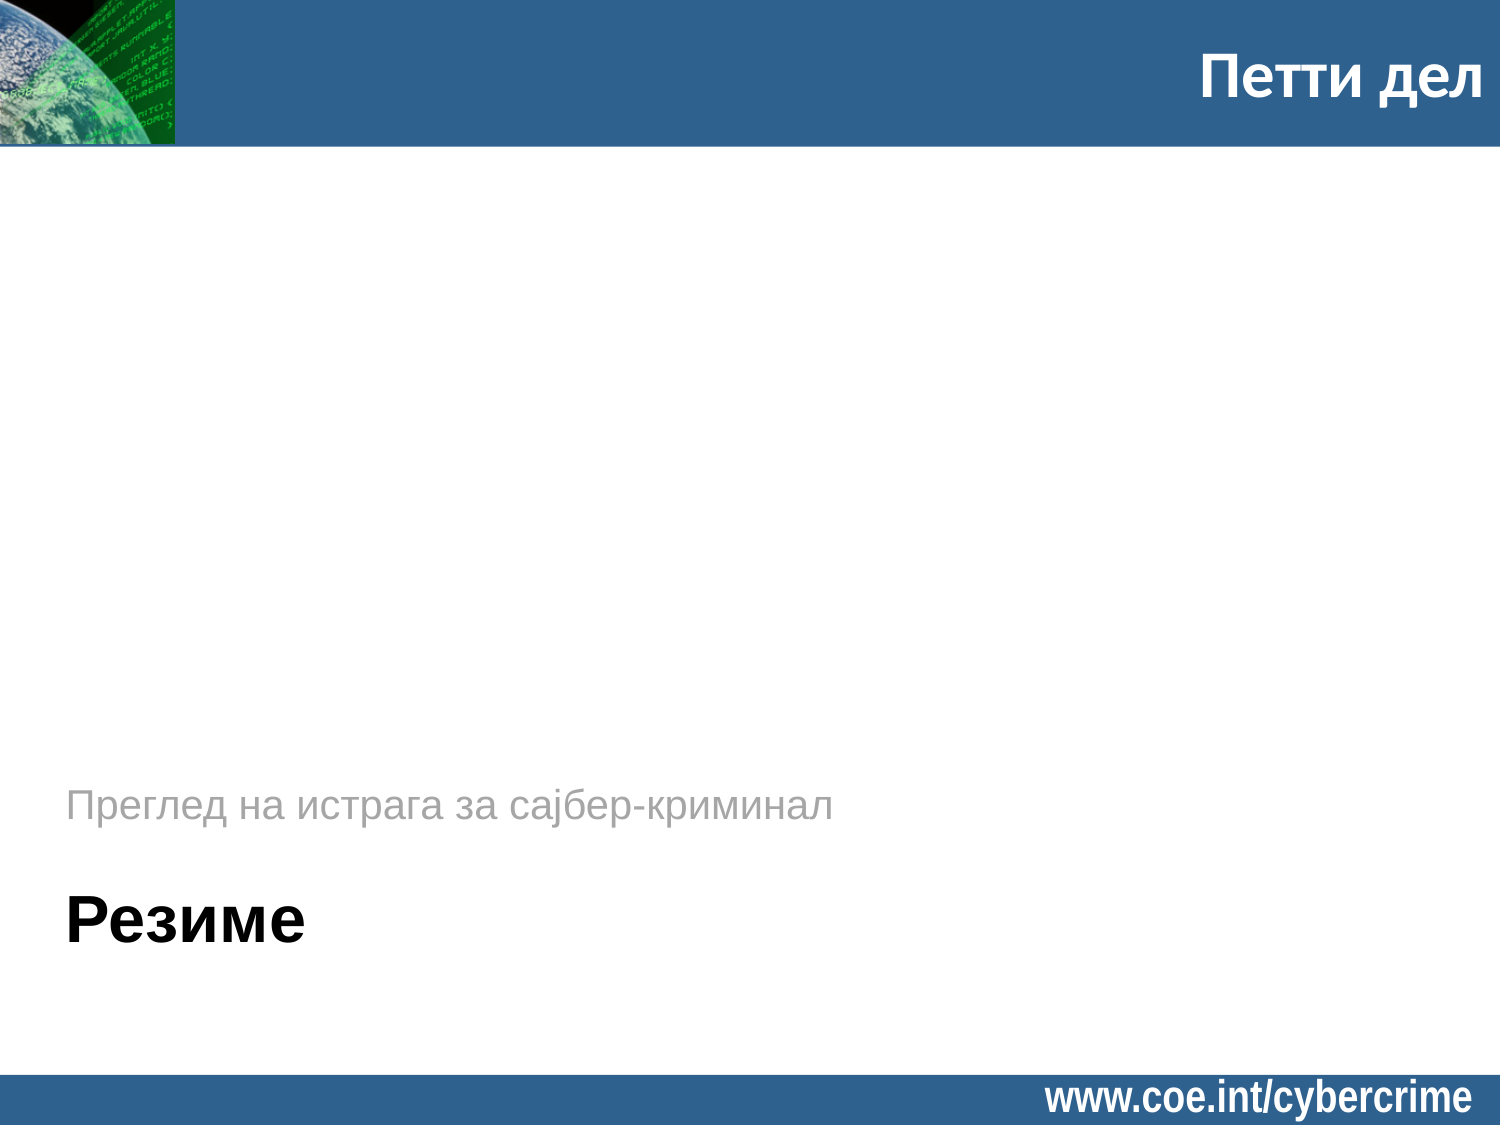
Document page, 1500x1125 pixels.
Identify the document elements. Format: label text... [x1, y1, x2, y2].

text_box www.coe.int/cybercrime [1030, 1059, 1500, 1125]
picture [0, 0, 175, 144]
text_box Петти дел [177, 0, 1500, 149]
text_box Преглед на истрага за сајбер-криминал Резиме [50, 780, 1450, 964]
text_box [0, 1073, 1030, 1125]
